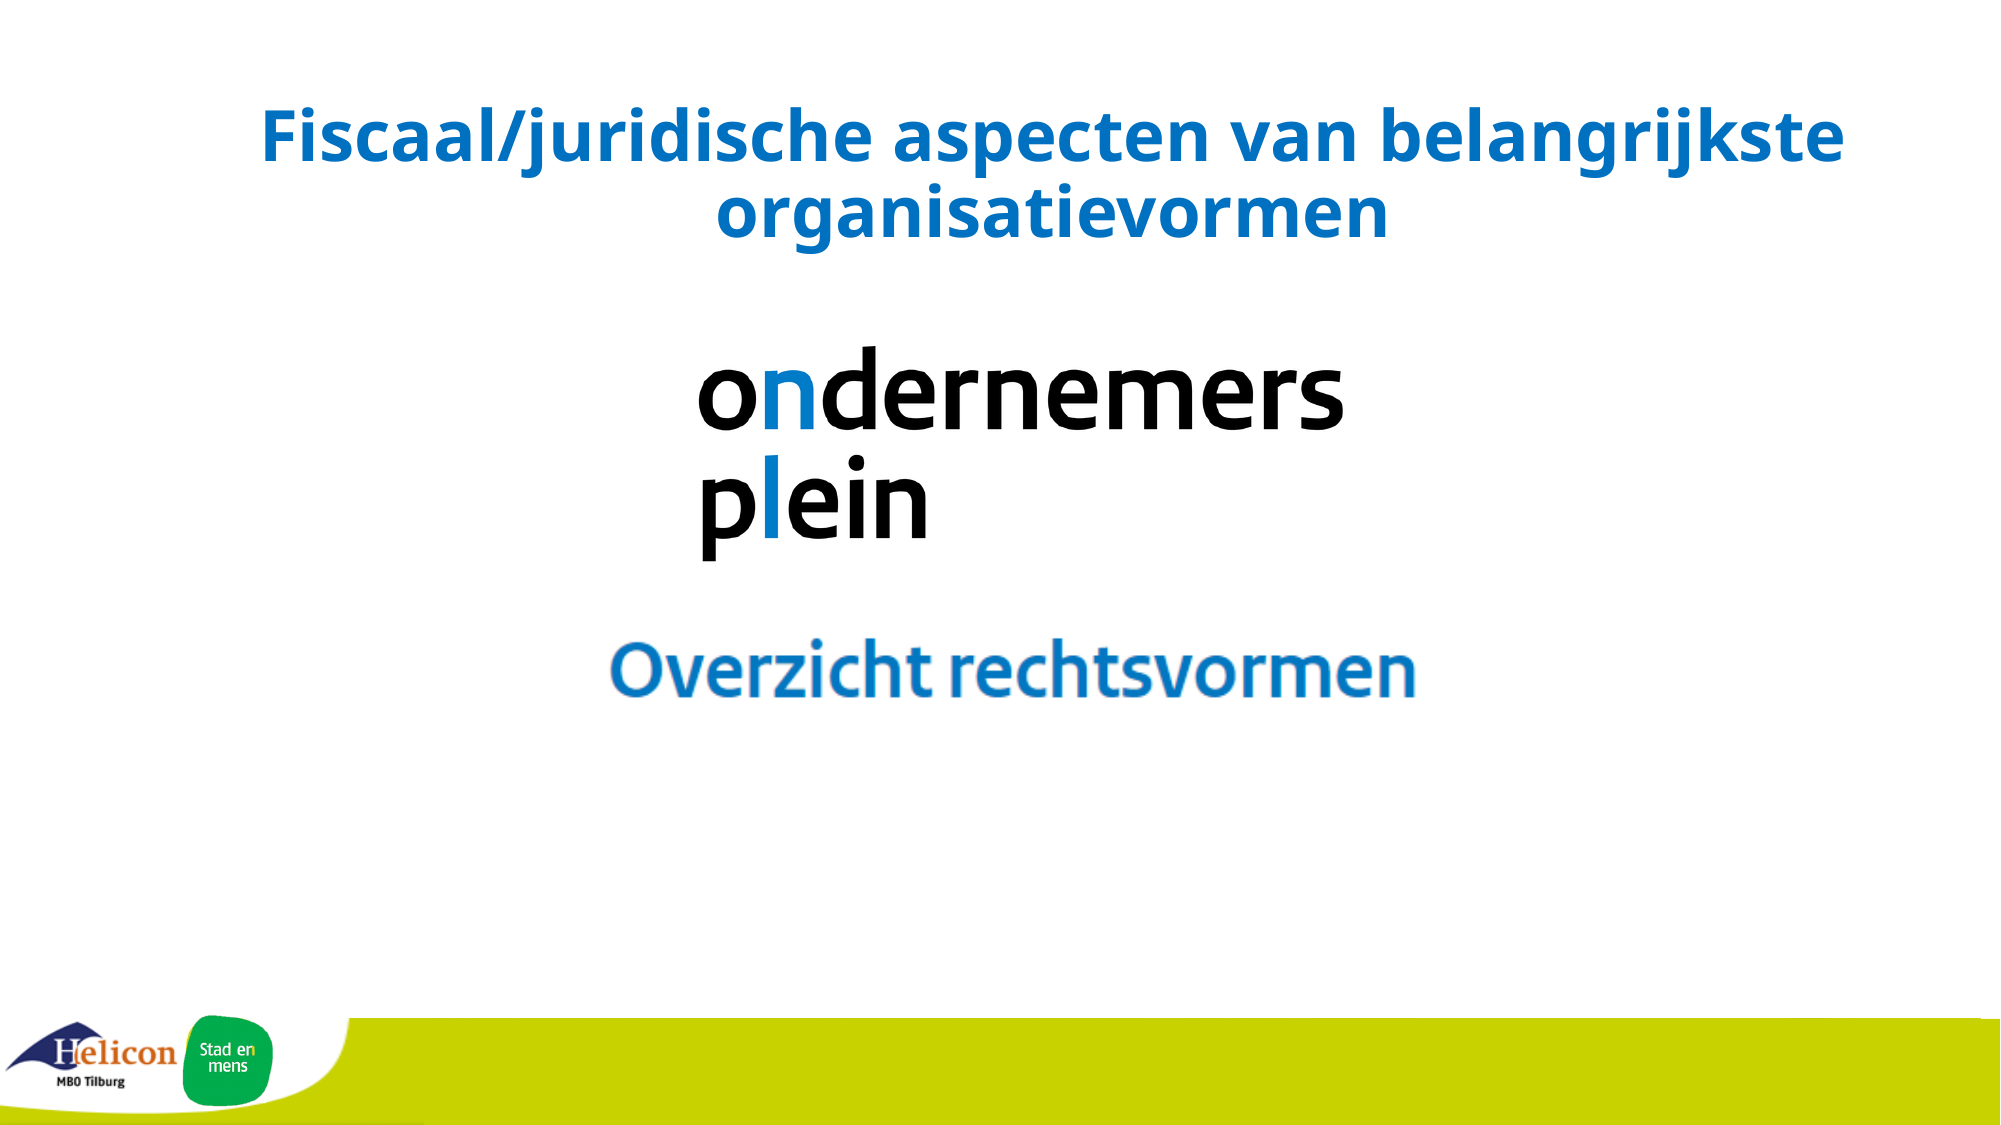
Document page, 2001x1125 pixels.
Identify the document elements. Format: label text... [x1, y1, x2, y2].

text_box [568, 335, 1478, 732]
title Fiscaal/juridische aspecten van belangrijkste organisatievormen [31, 59, 2000, 294]
picture [0, 1013, 424, 1125]
